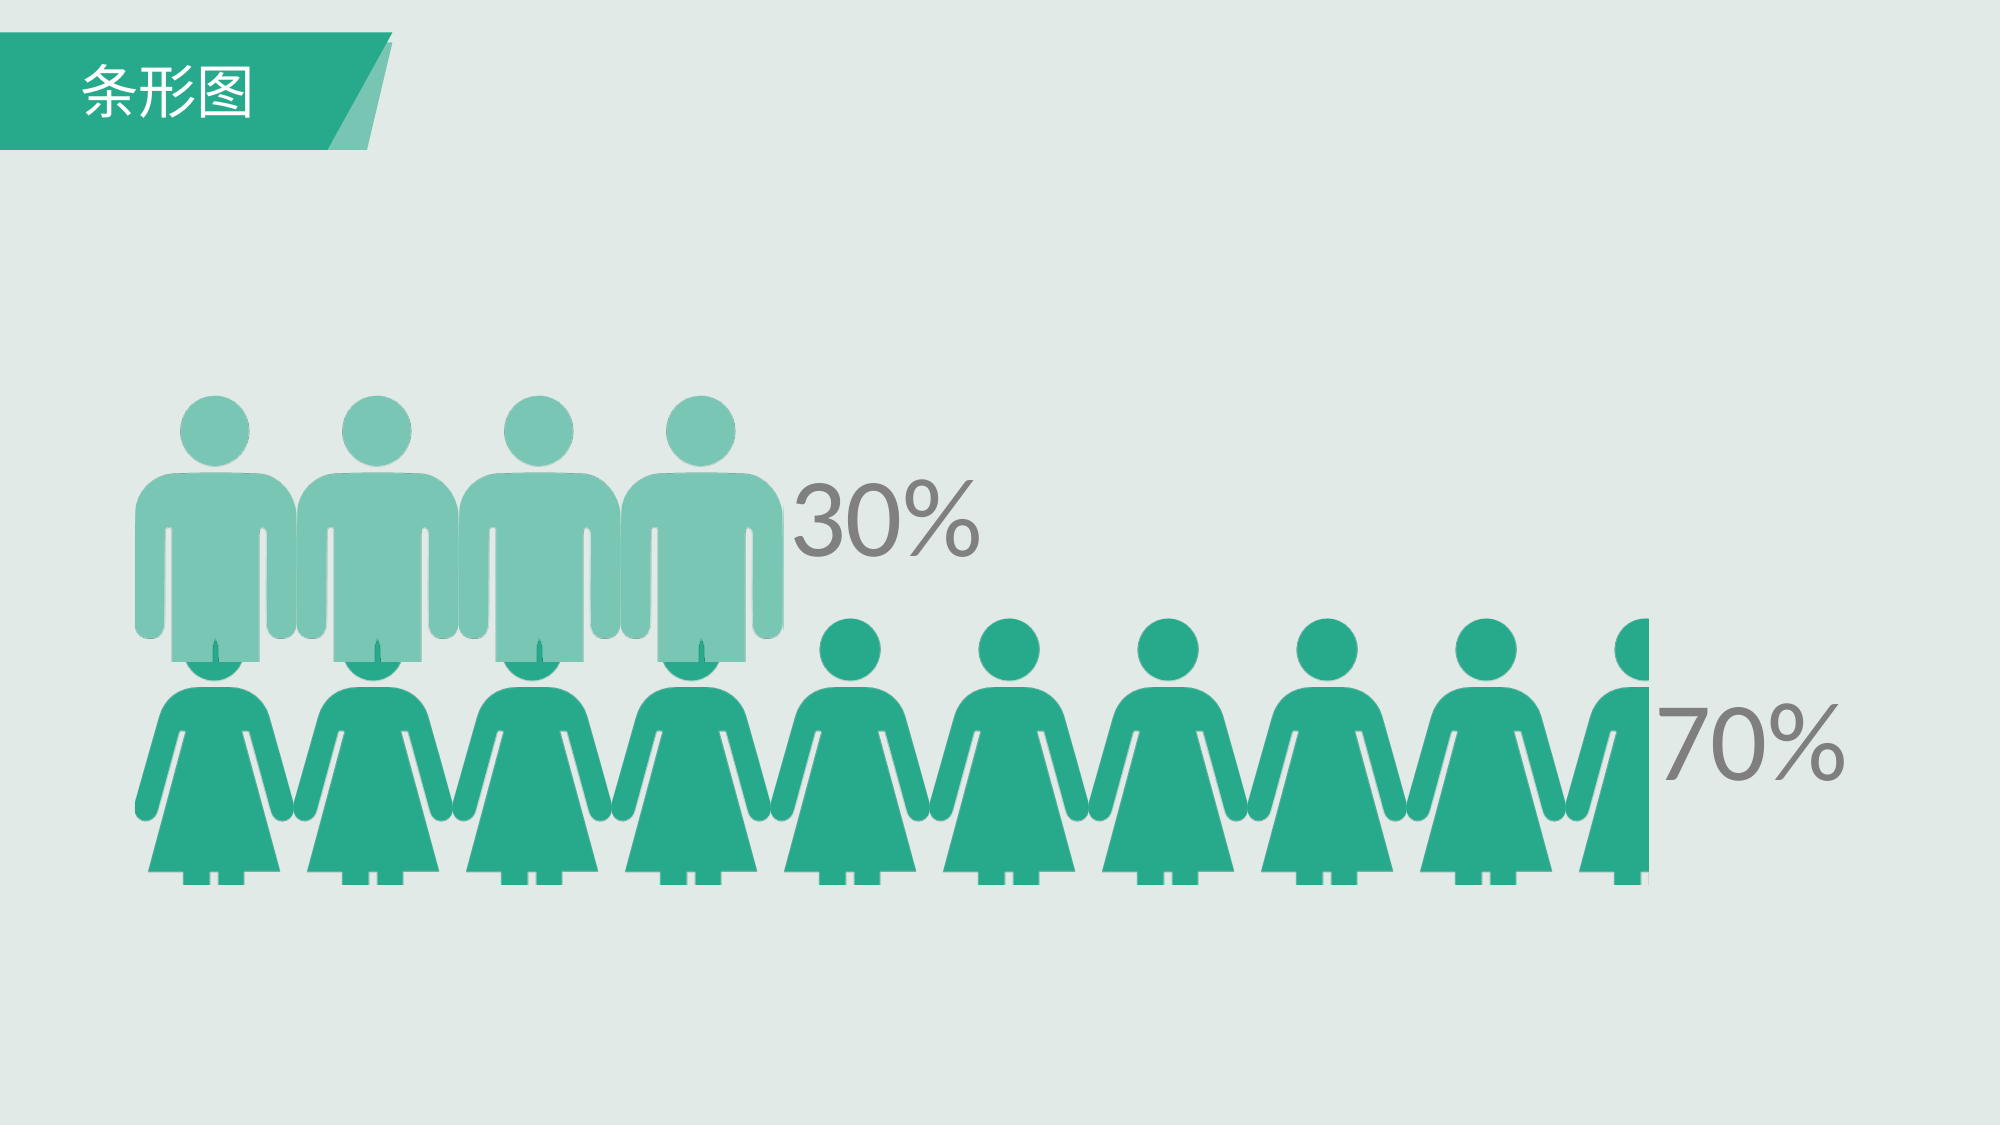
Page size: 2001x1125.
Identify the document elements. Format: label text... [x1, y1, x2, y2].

chart [98, 165, 1902, 1115]
text_box [0, 31, 395, 151]
text_box [329, 41, 394, 151]
text_box 条形图 [0, 48, 338, 133]
